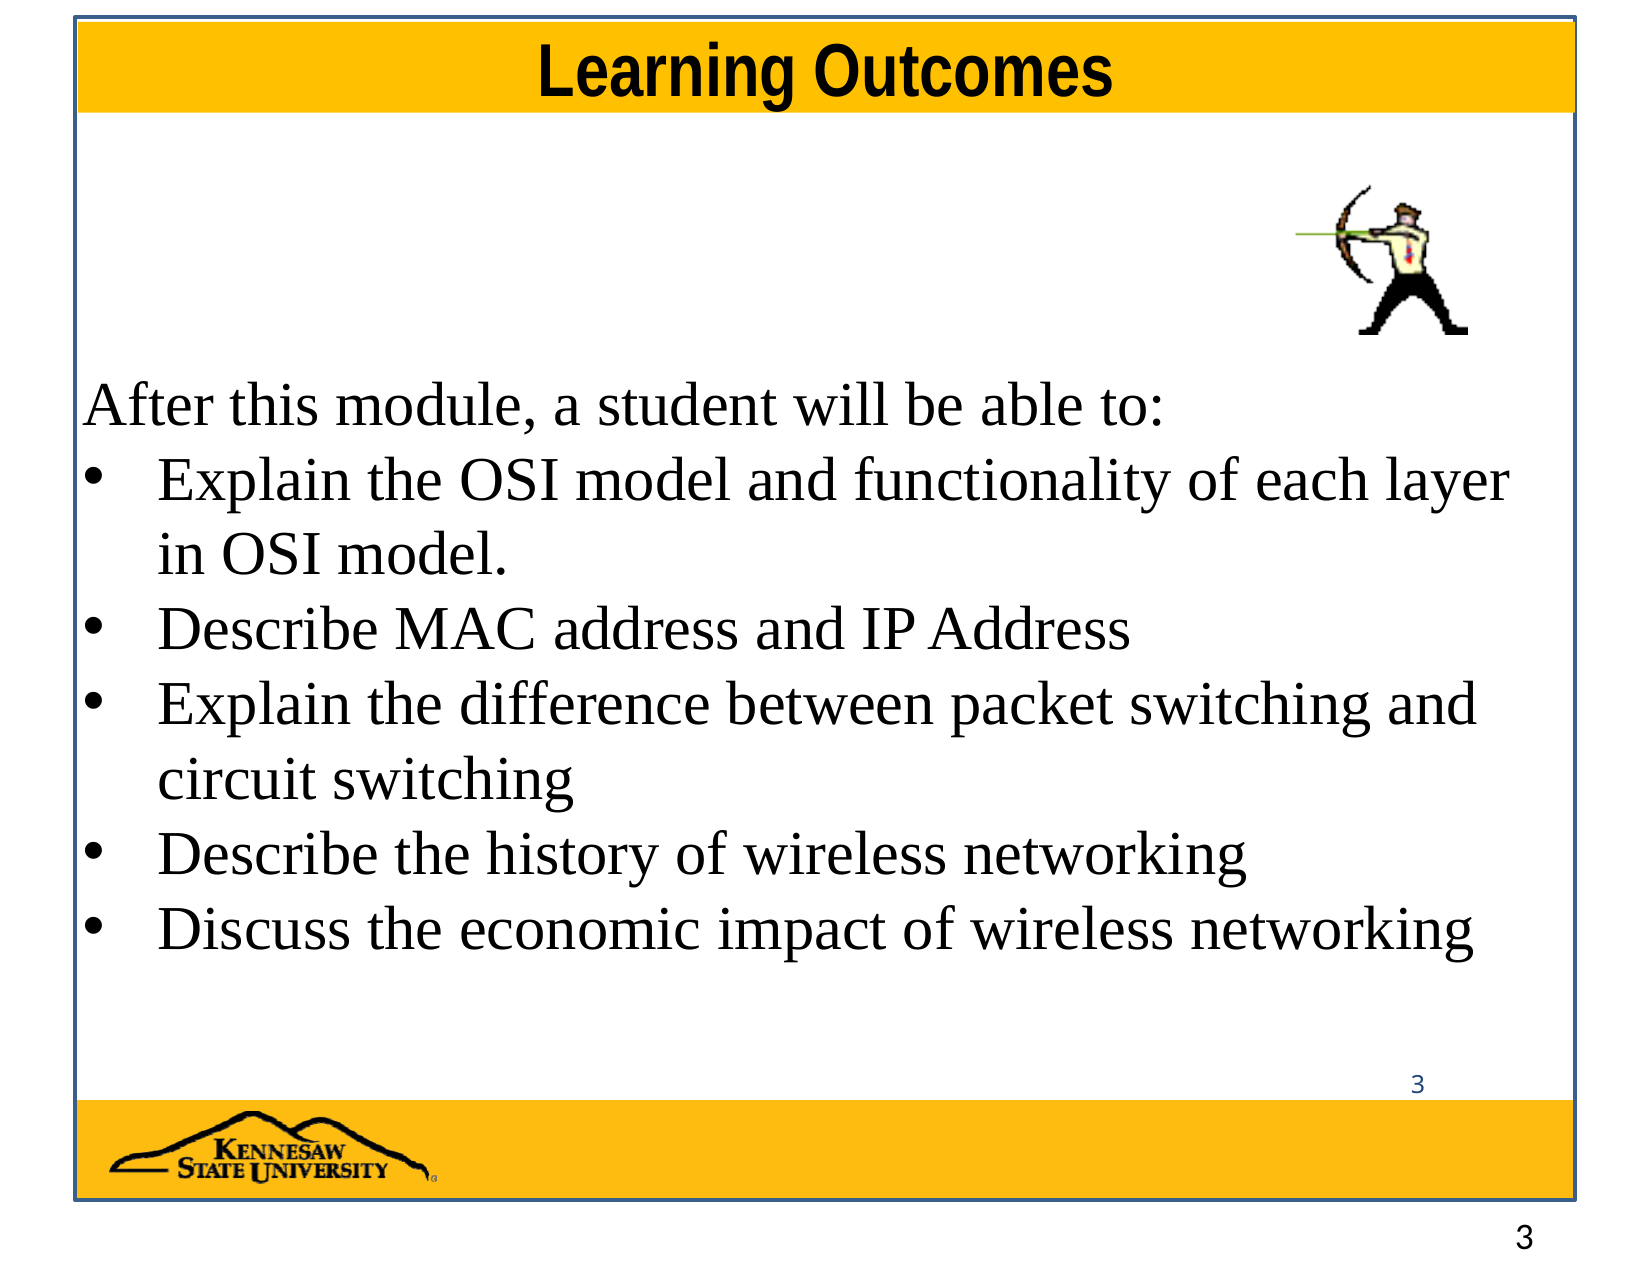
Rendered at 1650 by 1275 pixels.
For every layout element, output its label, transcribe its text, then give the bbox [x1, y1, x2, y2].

slide_number 3 [1299, 1042, 1425, 1103]
picture [1091, 183, 1468, 336]
picture [108, 1174, 437, 1184]
title Learning Outcomes [77, 21, 1575, 113]
list After this module, a student will be able to: Explain the OSI model and functionality of each layer in OSI model. Describe MAC address and IP Address Explain the difference between packet switching and circuit switching Describe the history of wireless networking Discuss the economic impact of wireless networking [82, 362, 1568, 1174]
